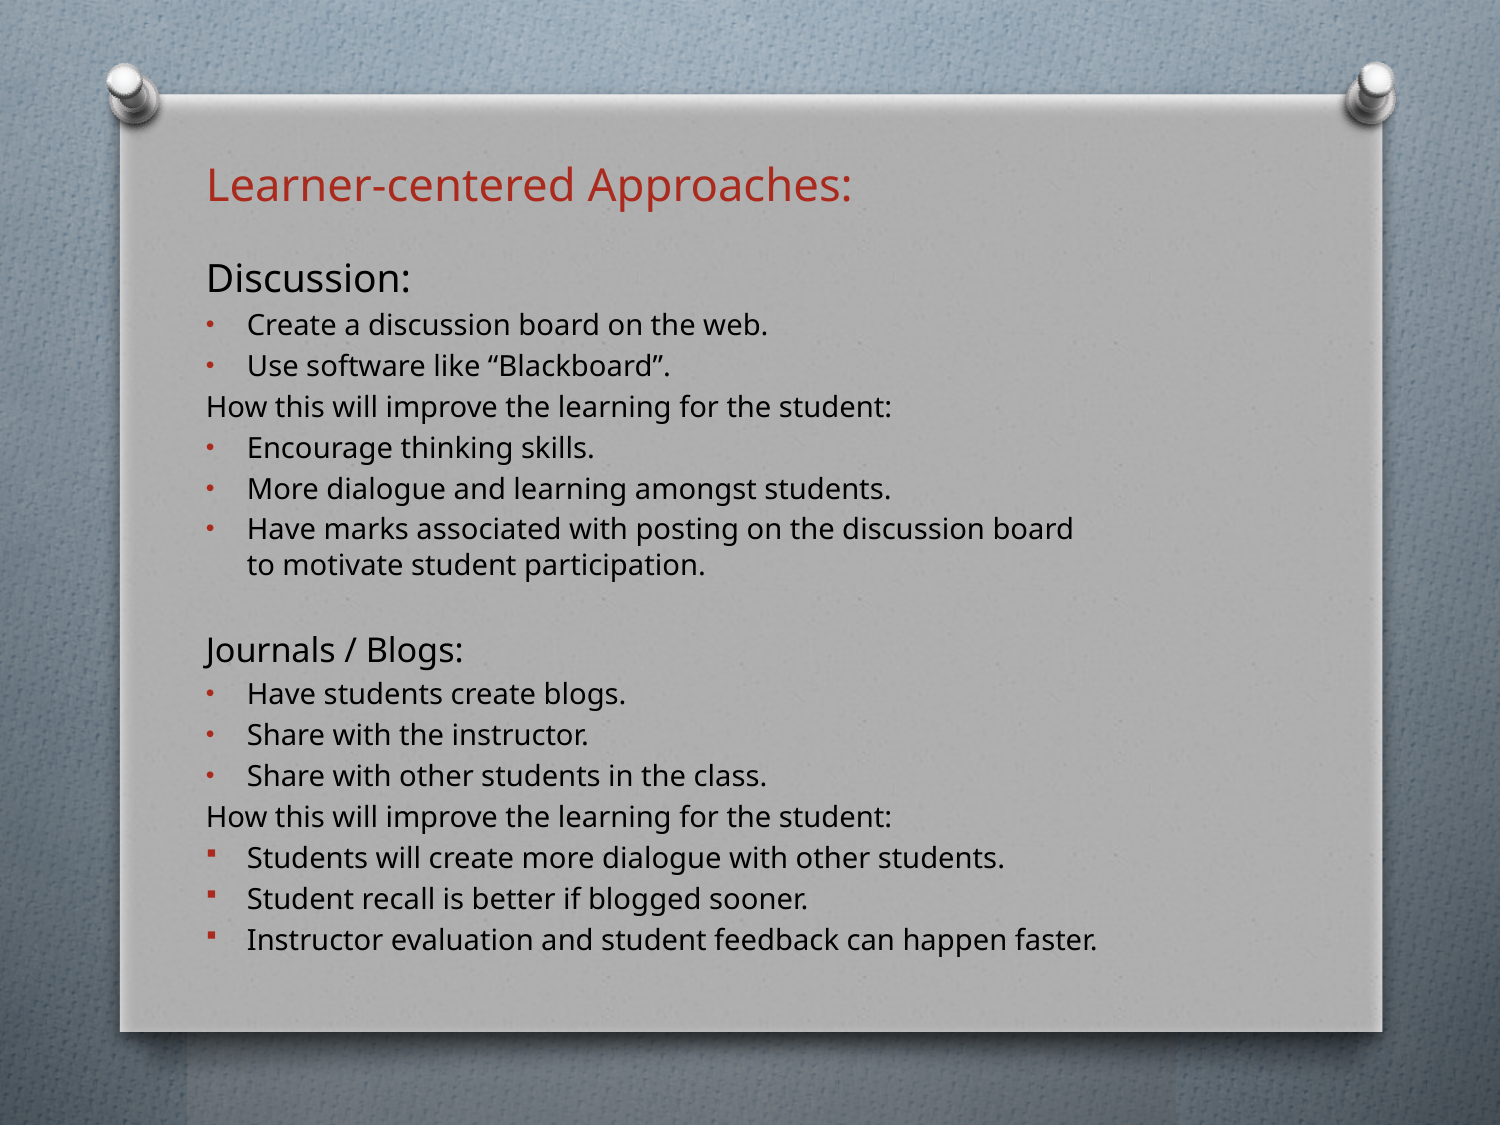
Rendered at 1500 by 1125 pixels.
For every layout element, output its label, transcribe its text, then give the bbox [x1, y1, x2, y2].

list Learner-centered Approaches: Discussion: Create a discussion board on the web. Use software like “Blackboard”. How this will improve the learning for the student: Encourage thinking skills. More dialogue and learning amongst students. Have marks associated with posting on the discussion board to motivate student participation. Journals / Blogs: Have students create blogs. Share with the instructor. Share with other students in the class. How this will improve the learning for the student: Students will create more dialogue with other students. Student recall is better if blogged sooner. Instructor evaluation and student feedback can happen faster. [190, 148, 1305, 970]
picture [75, 29, 198, 153]
picture [1317, 35, 1439, 156]
